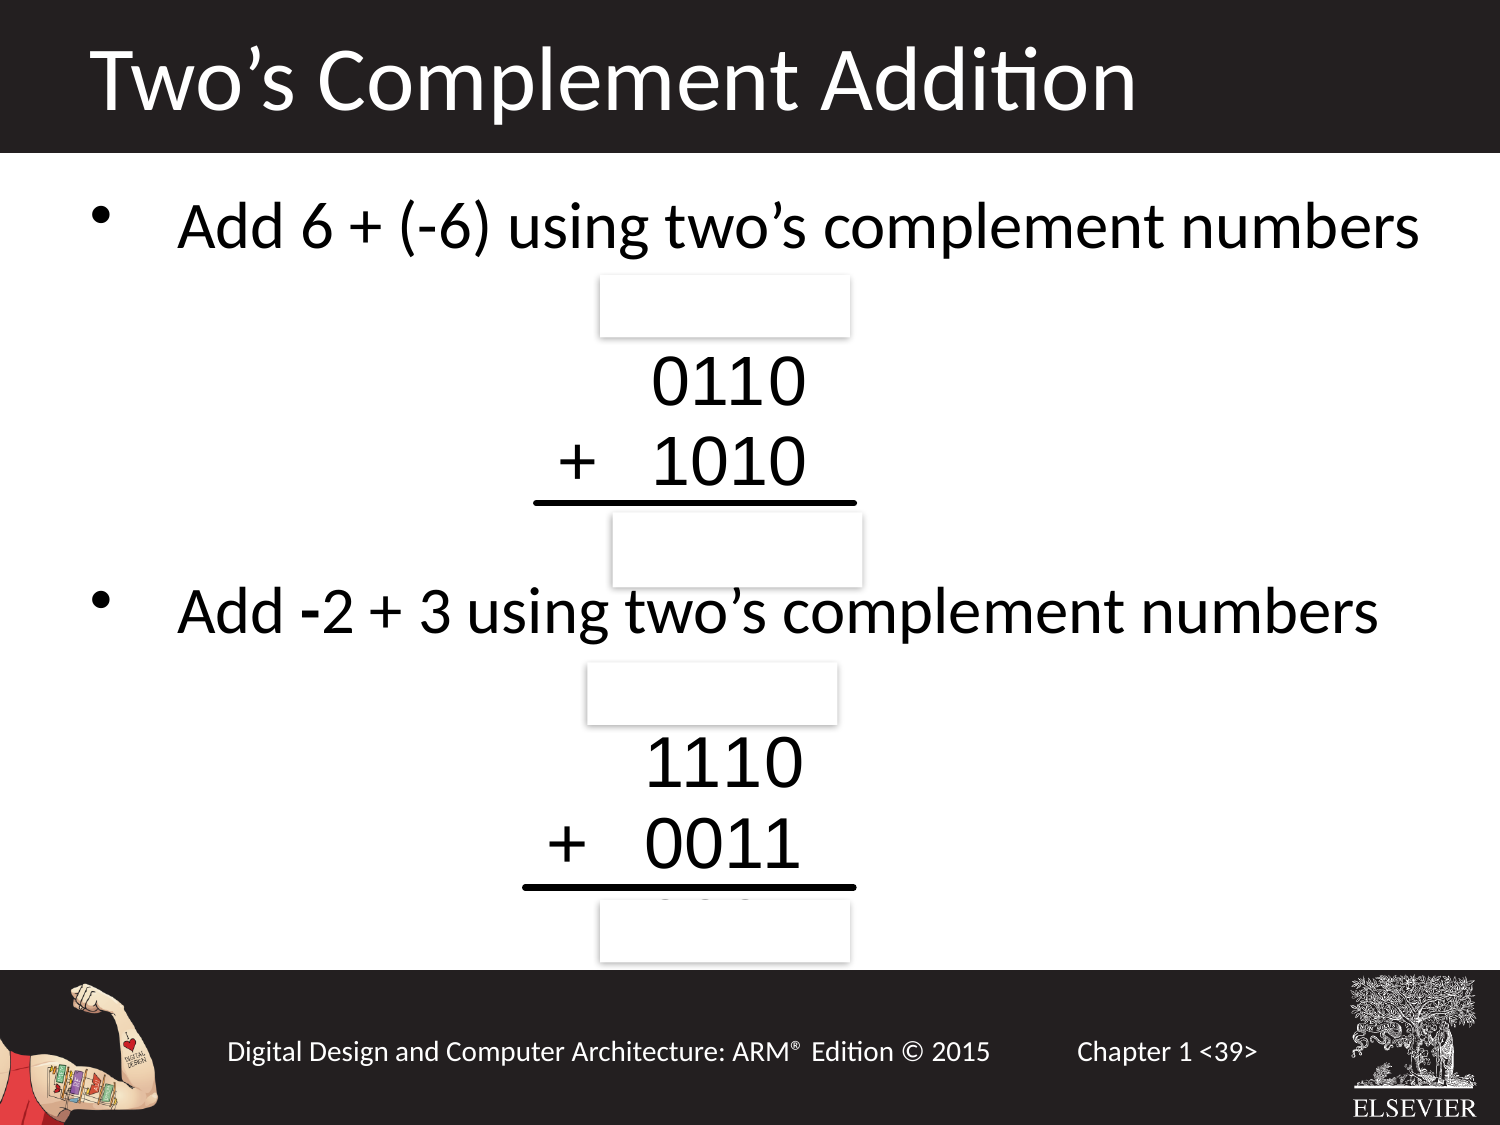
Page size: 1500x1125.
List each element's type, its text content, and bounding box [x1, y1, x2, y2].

picture [0, 979, 163, 1125]
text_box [587, 662, 851, 963]
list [487, 252, 871, 601]
text_box Add 6 + (-6) using two’s complement numbers Add -2 + 3 using two’s complement numbers [75, 174, 1463, 1025]
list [474, 628, 871, 988]
text_box Two’s Complement Addition [75, 11, 1375, 136]
picture [1350, 974, 1477, 1117]
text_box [599, 274, 863, 588]
